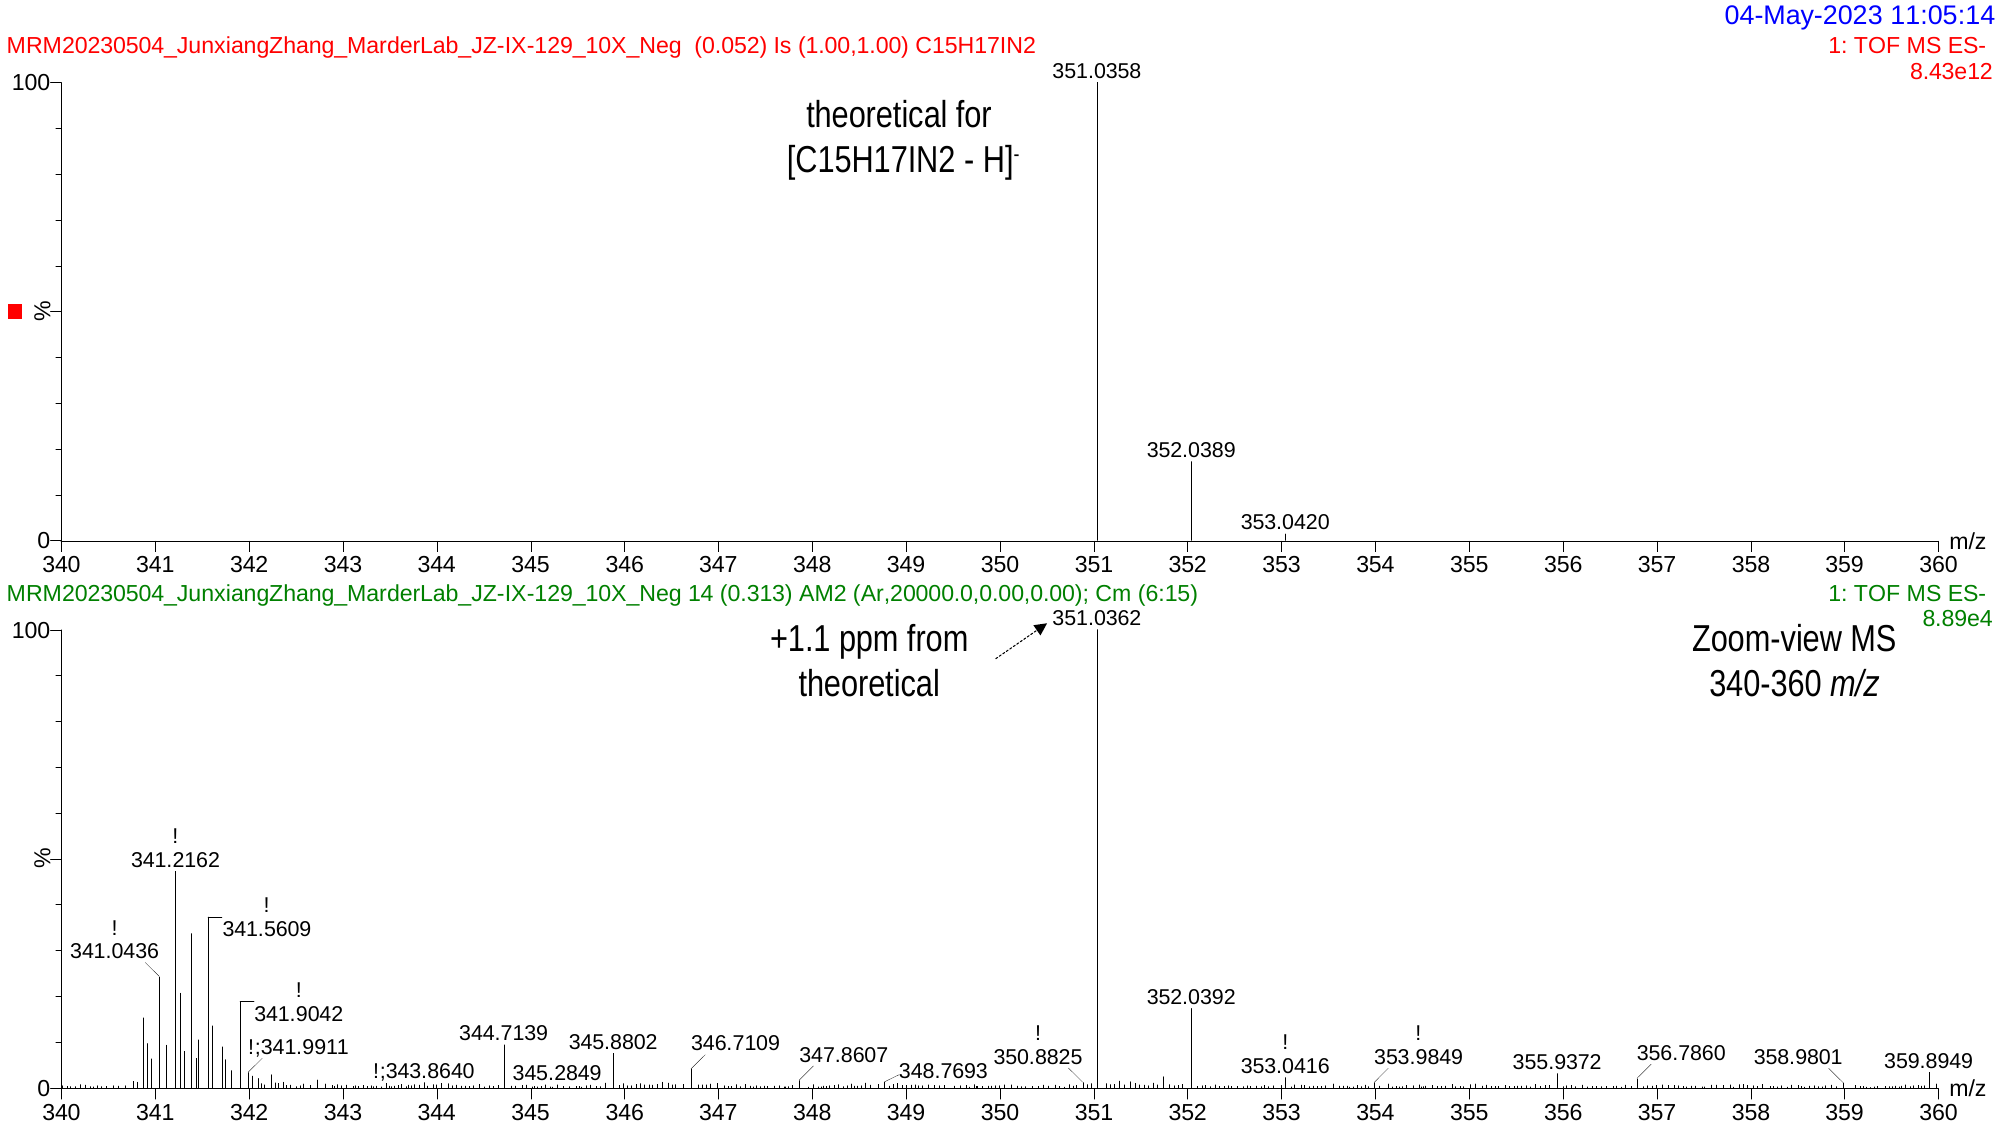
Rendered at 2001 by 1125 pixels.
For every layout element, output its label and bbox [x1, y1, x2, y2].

picture [3, 0, 1996, 1125]
text_box [995, 623, 1048, 660]
